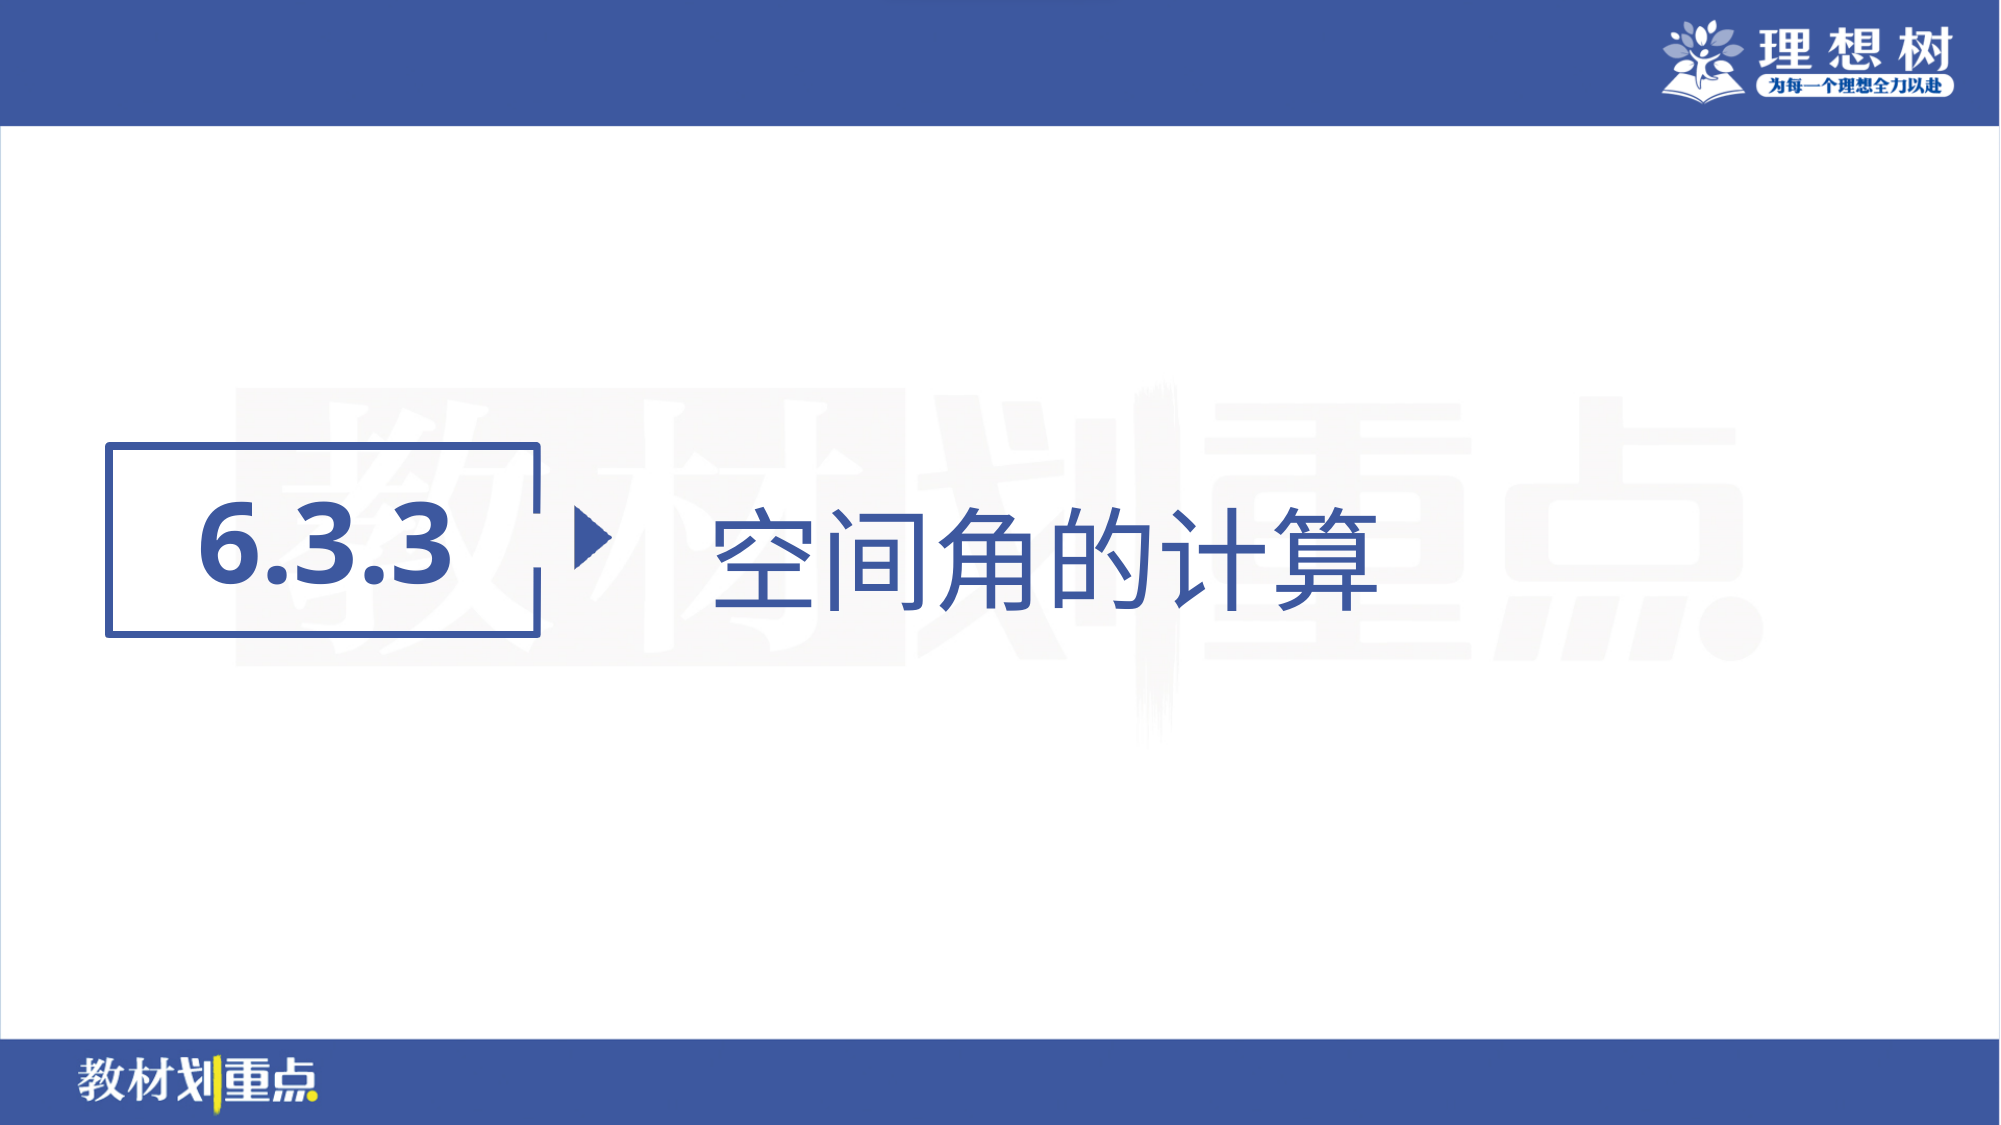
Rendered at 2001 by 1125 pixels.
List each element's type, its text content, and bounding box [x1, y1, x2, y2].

picture [0, 0, 2000, 1125]
text_box 空间角的计算 [708, 424, 1967, 635]
